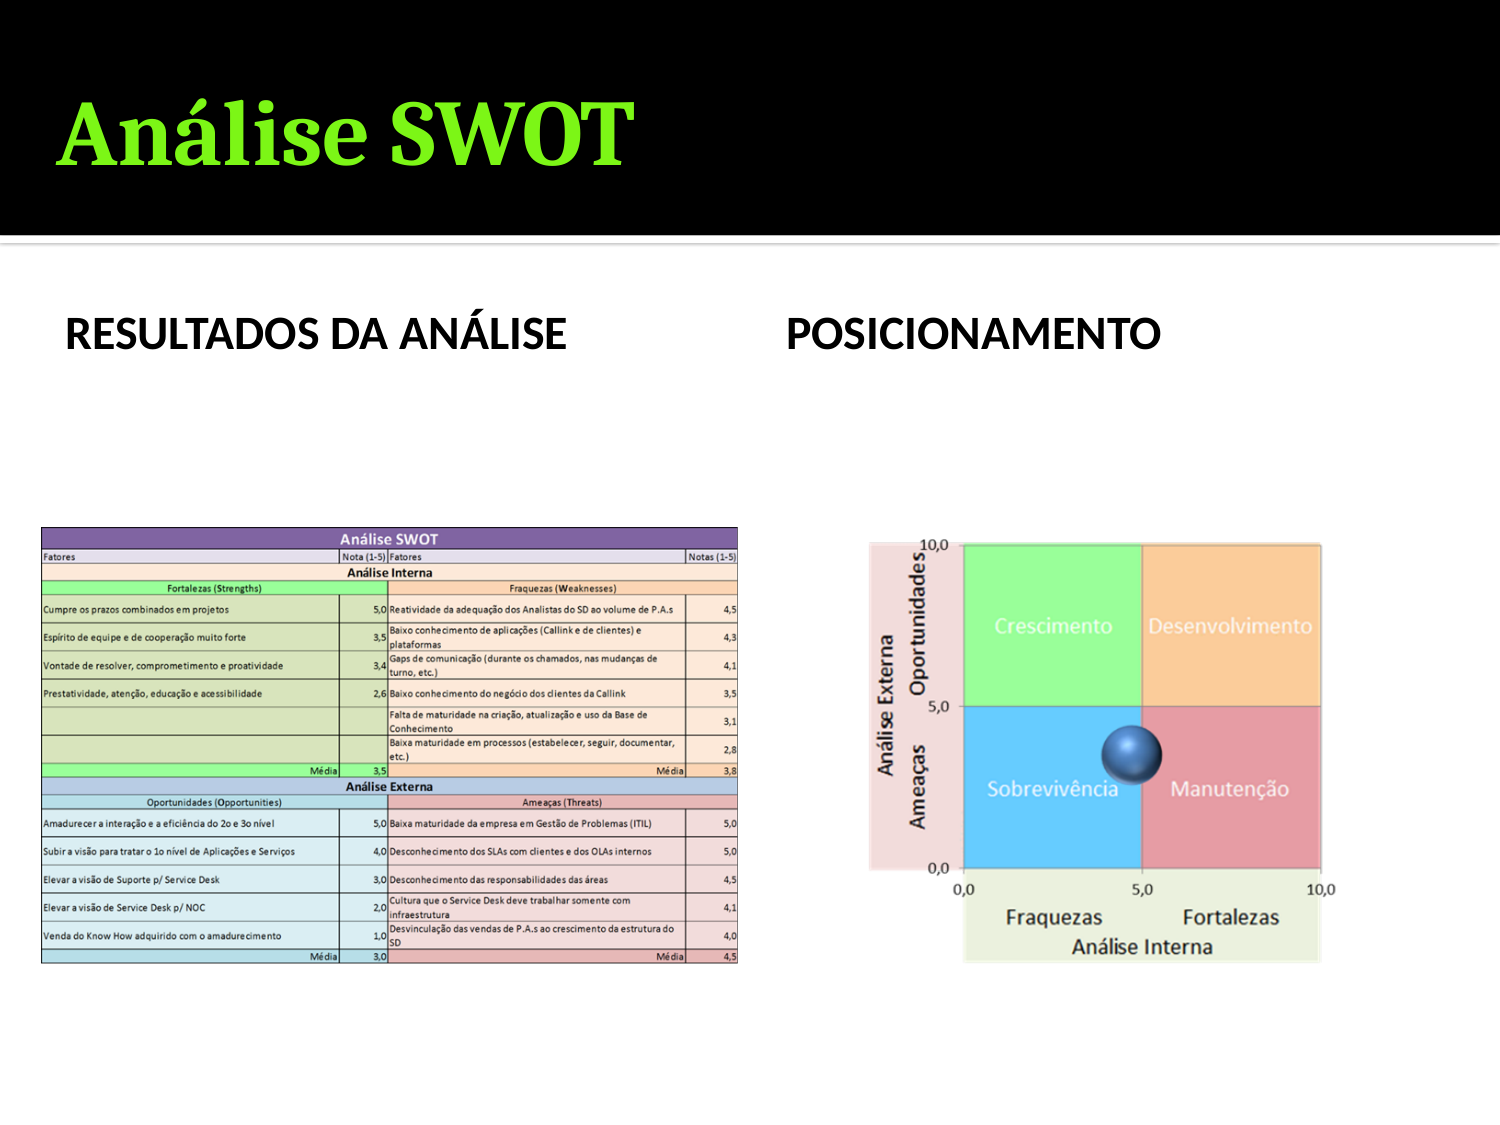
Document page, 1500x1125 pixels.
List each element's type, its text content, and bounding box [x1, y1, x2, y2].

list Resultados da análise [41, 267, 738, 386]
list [868, 527, 1353, 964]
list posicionamento [761, 267, 1459, 386]
title Análise SWOT [41, 24, 1459, 231]
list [41, 527, 738, 964]
